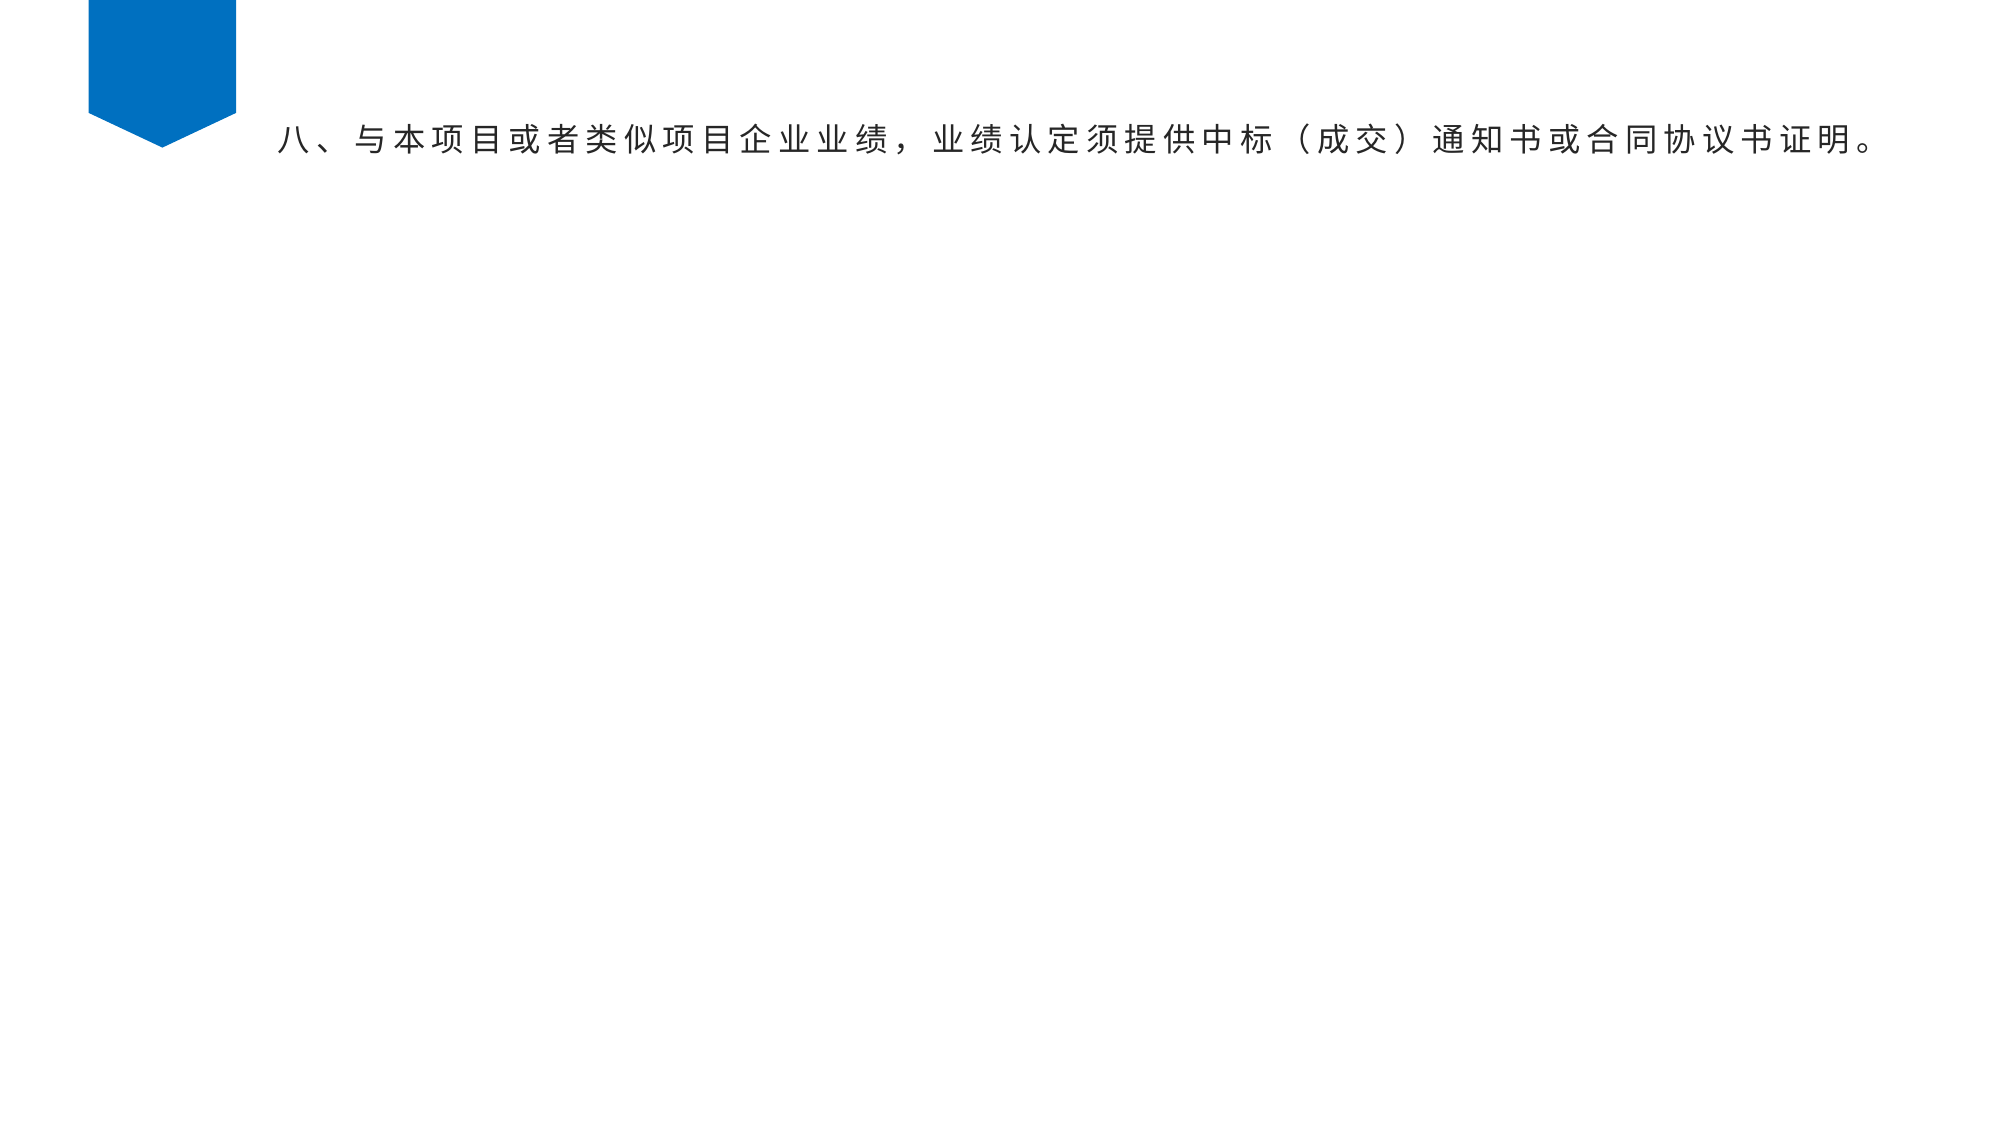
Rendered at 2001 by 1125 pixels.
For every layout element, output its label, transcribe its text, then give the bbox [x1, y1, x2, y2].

text_box [87, 0, 238, 149]
title 八、与本项目或者类似项目企业业绩，业绩认定须提供中标（成交）通知书或合同协议书证明。 [262, 62, 1940, 179]
